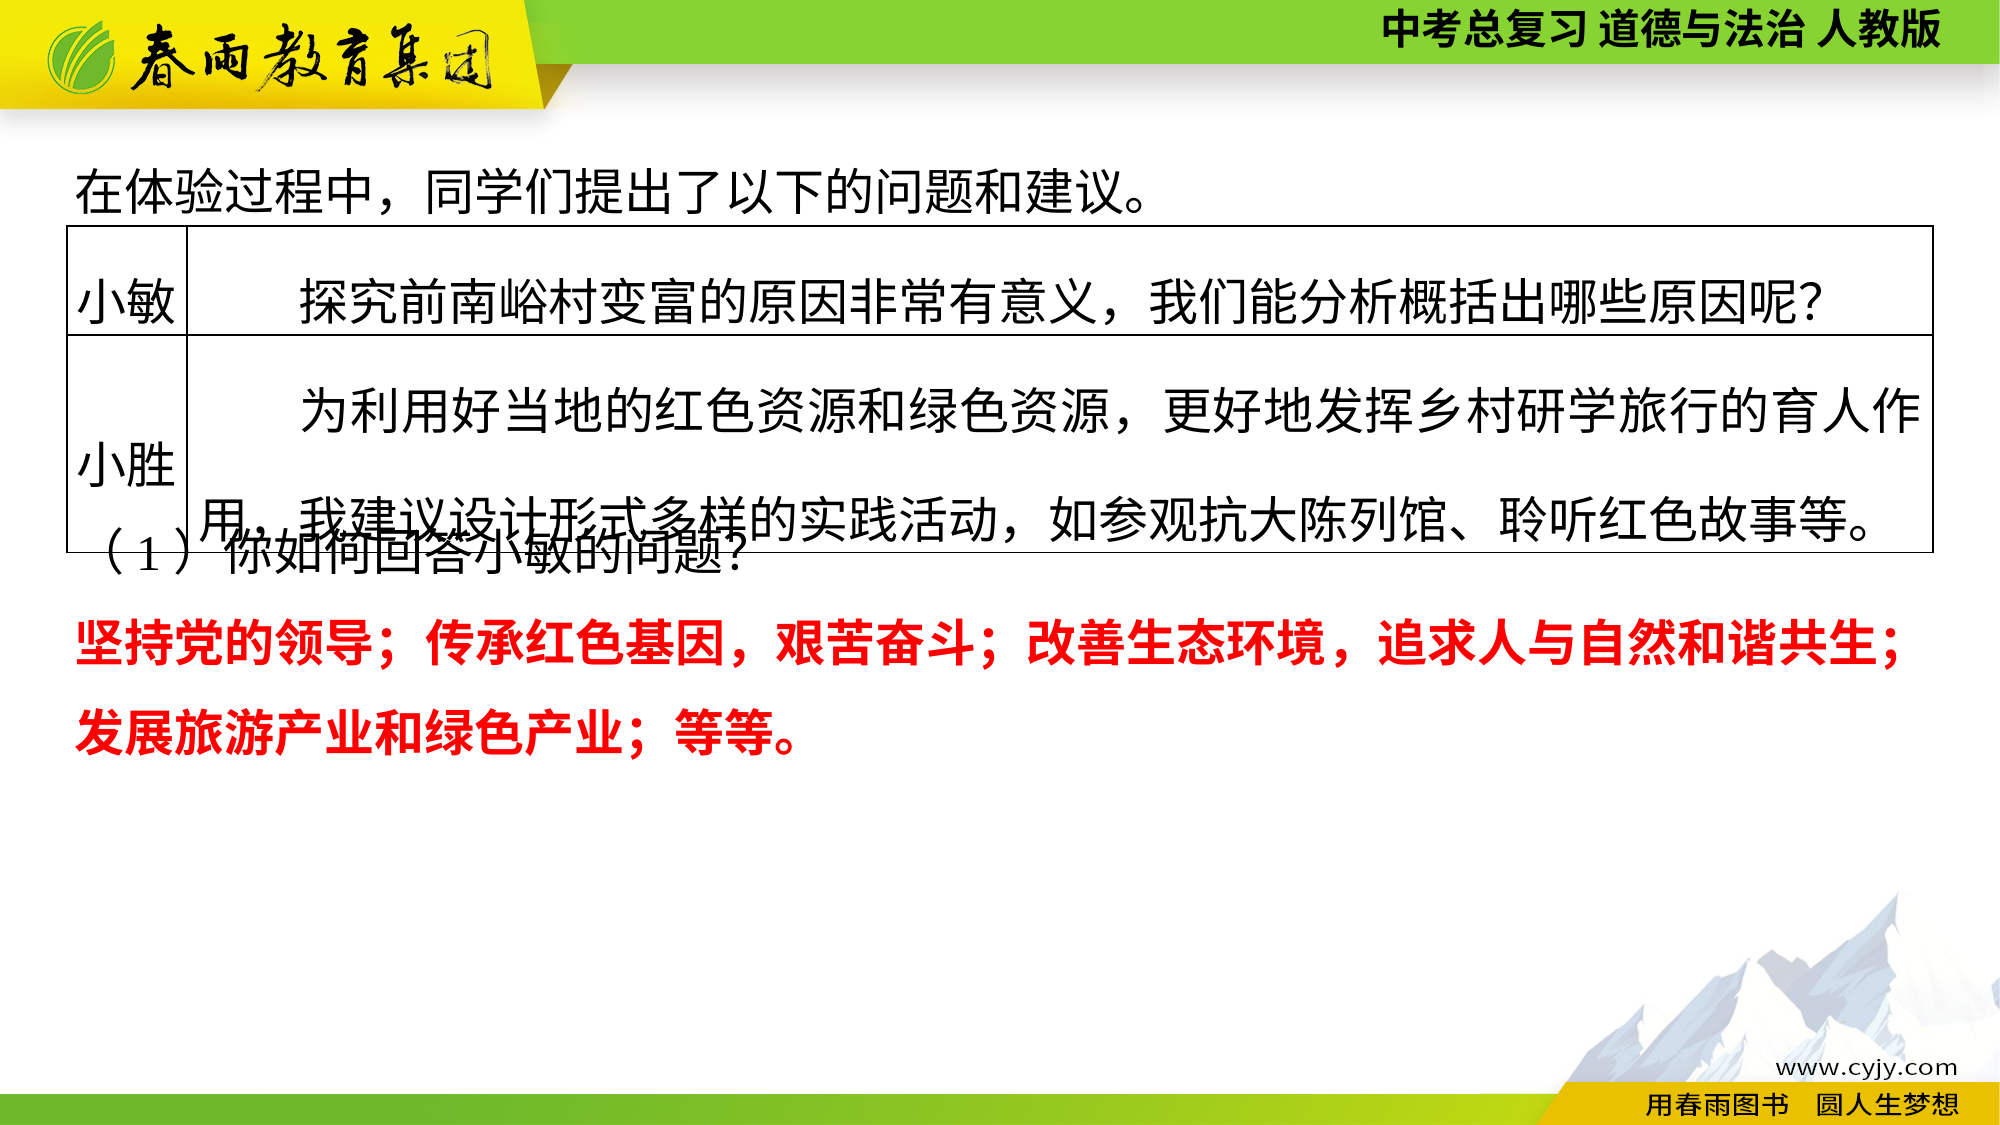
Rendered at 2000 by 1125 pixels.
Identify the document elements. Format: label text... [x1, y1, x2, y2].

table_header 探究前南峪村变富的原因非常有意义，我们能分析概括出哪些原因呢？ [188, 227, 1932, 334]
table_header 小敏 [68, 227, 186, 334]
text_box 坚持党的领导；传承红色基因，艰苦奋斗；改善生态环境，追求人与自然和谐共生；发展旅游产业和绿色产业；等等。 [59, 574, 1944, 770]
picture [0, 0, 2000, 1125]
table_cell 小胜 [68, 336, 186, 552]
table_cell 为利用好当地的红色资源和绿色资源，更好地发挥乡村研学旅行的育人作用，我建议设计形式多样的实践活动，如参观抗大陈列馆、聆听红色故事等。 [188, 336, 1932, 552]
list 在体验过程中，同学们提出了以下的问题和建议。 （1）你如何回答小敏的问题？ [59, 122, 1944, 574]
